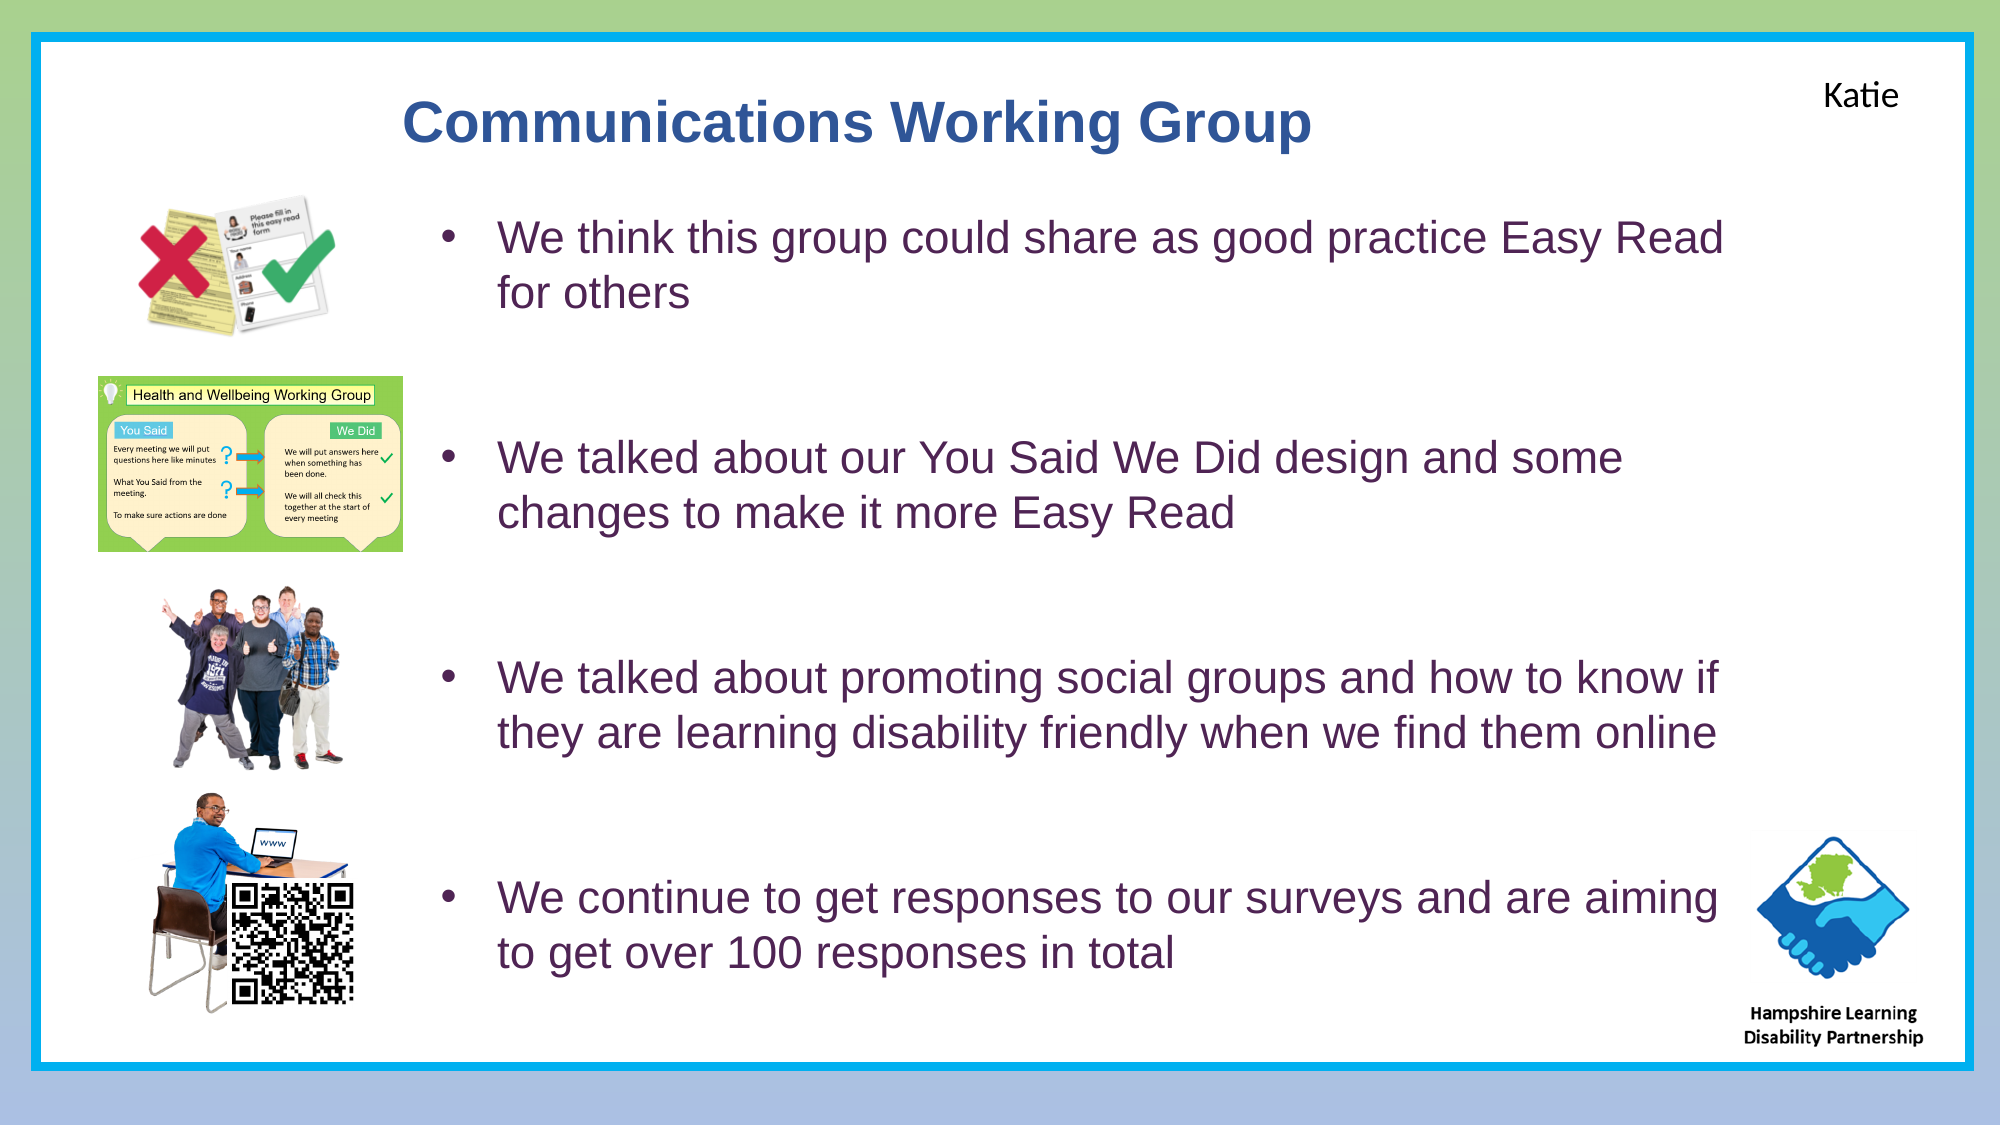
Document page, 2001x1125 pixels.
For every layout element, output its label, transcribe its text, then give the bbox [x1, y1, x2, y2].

picture [157, 584, 345, 771]
text_box Communications Working Group [338, 76, 1851, 162]
text_box [35, 36, 1970, 1068]
picture [134, 167, 339, 372]
text_box Katie [1633, 62, 1915, 123]
text_box We think this group could share as good practice Easy Read for others We talked about our You Said We Did design and some changes to make it more Easy Read We talked about promoting social groups and how to know if they are learning disability friendly when we find them online We continue to get responses to our surveys and are aiming to get over 100 responses in total [425, 130, 1754, 986]
picture [127, 785, 375, 1016]
picture [1703, 830, 1964, 1061]
picture [98, 376, 403, 552]
